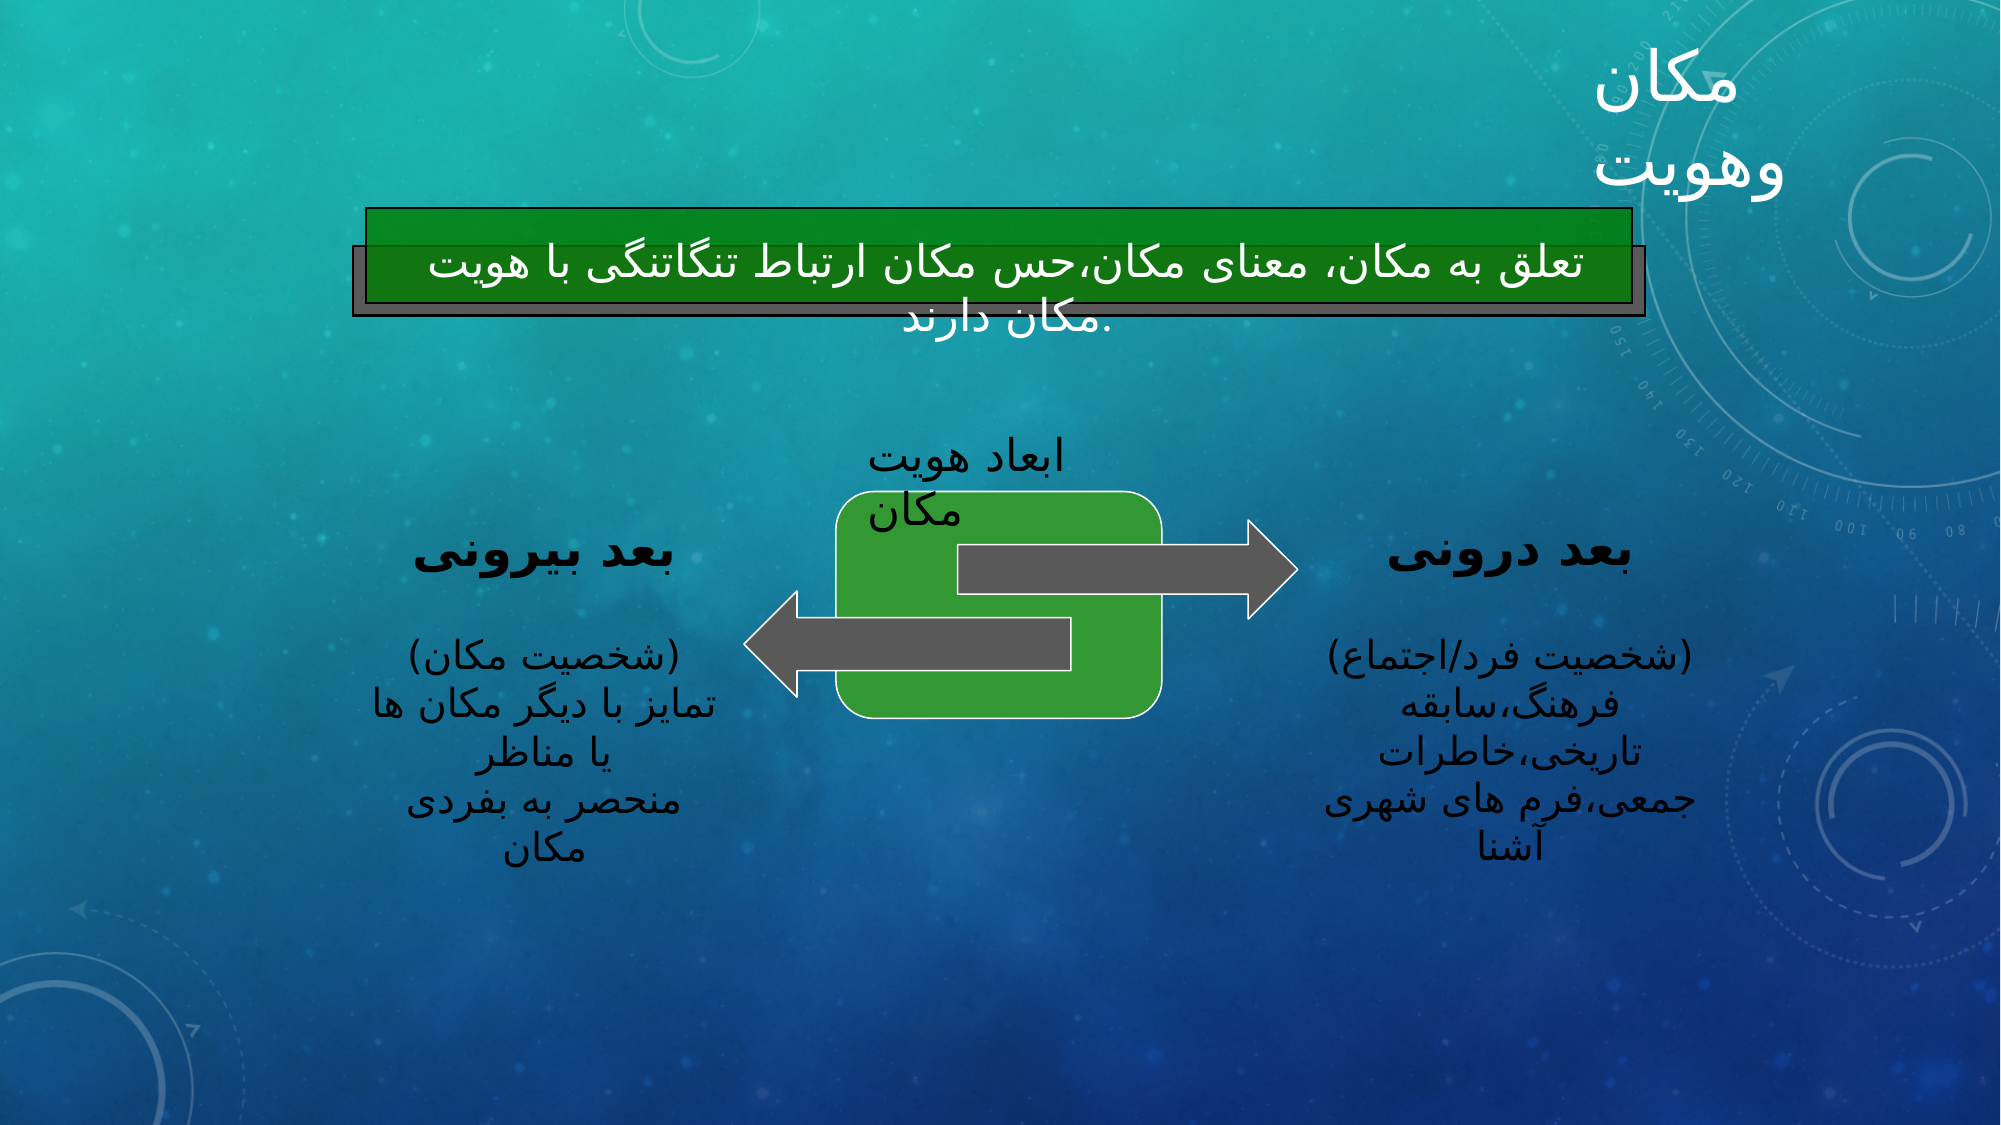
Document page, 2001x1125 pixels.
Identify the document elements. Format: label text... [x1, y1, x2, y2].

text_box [352, 207, 1646, 404]
picture [0, 0, 2001, 1125]
text_box ابعاد هویت مکان [853, 418, 1145, 542]
text_box [743, 590, 1071, 698]
text_box [835, 497, 1162, 719]
text_box بعد درونی (شخصیت فرد/اجتماع) فرهنگ،سابقه تاریخی،خاطرات جمعی،فرم های شهری آشنا [1283, 507, 1738, 877]
text_box مکان وهویت [1578, 23, 1904, 207]
text_box [957, 519, 1283, 620]
text_box بعد بیرونی (شخصیت مکان) تمایز با دیگر مکان ها یا مناظر منحصر به بفردی مکان [353, 508, 736, 986]
